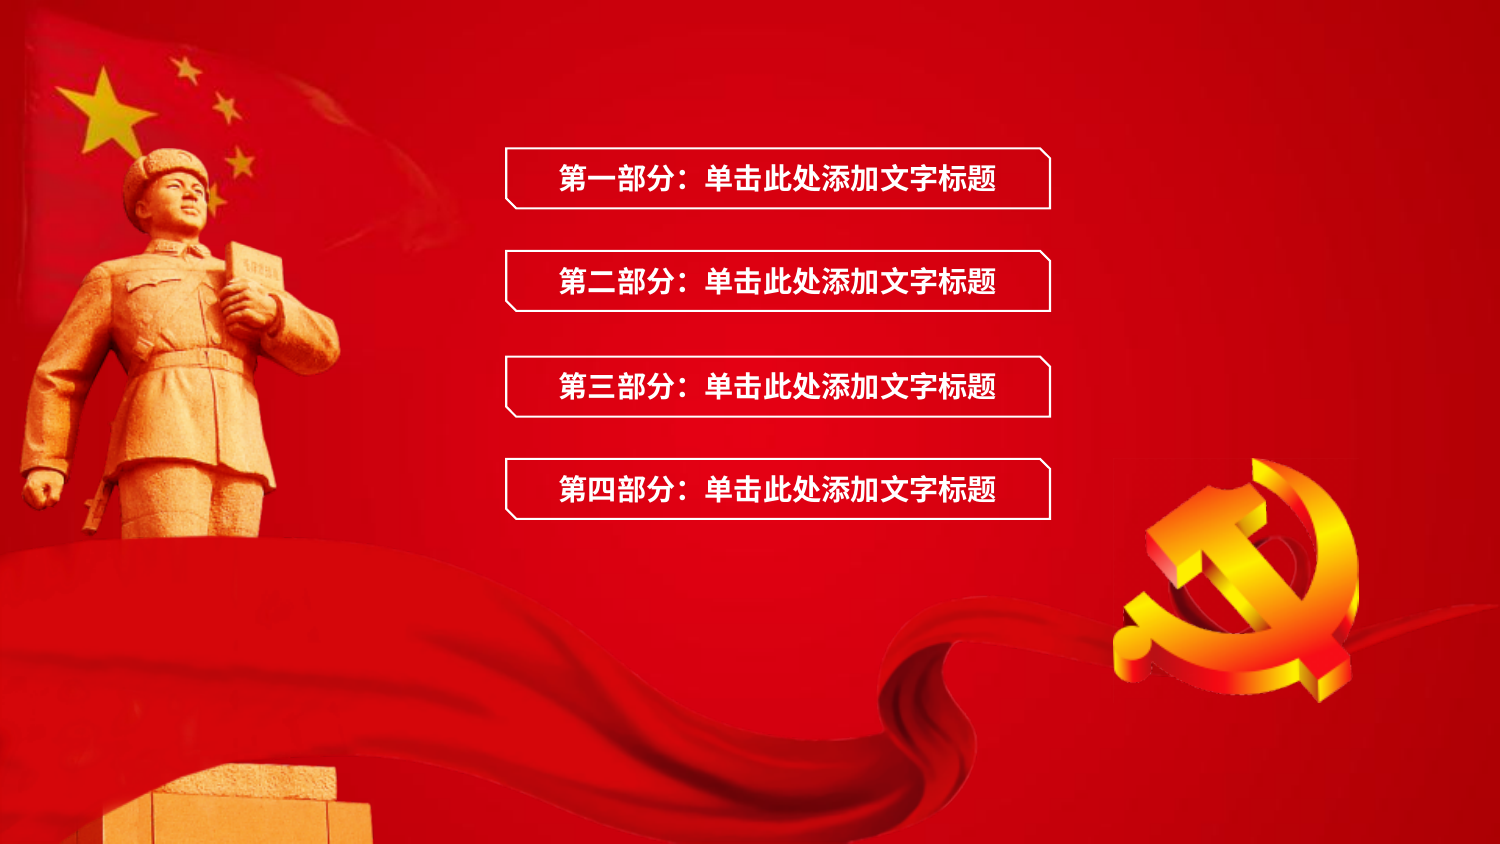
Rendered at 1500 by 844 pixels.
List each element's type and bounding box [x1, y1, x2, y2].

text_box [506, 250, 1050, 311]
text_box [506, 458, 1050, 519]
text_box [506, 148, 1050, 209]
picture [0, 0, 1500, 844]
text_box [506, 356, 1050, 417]
